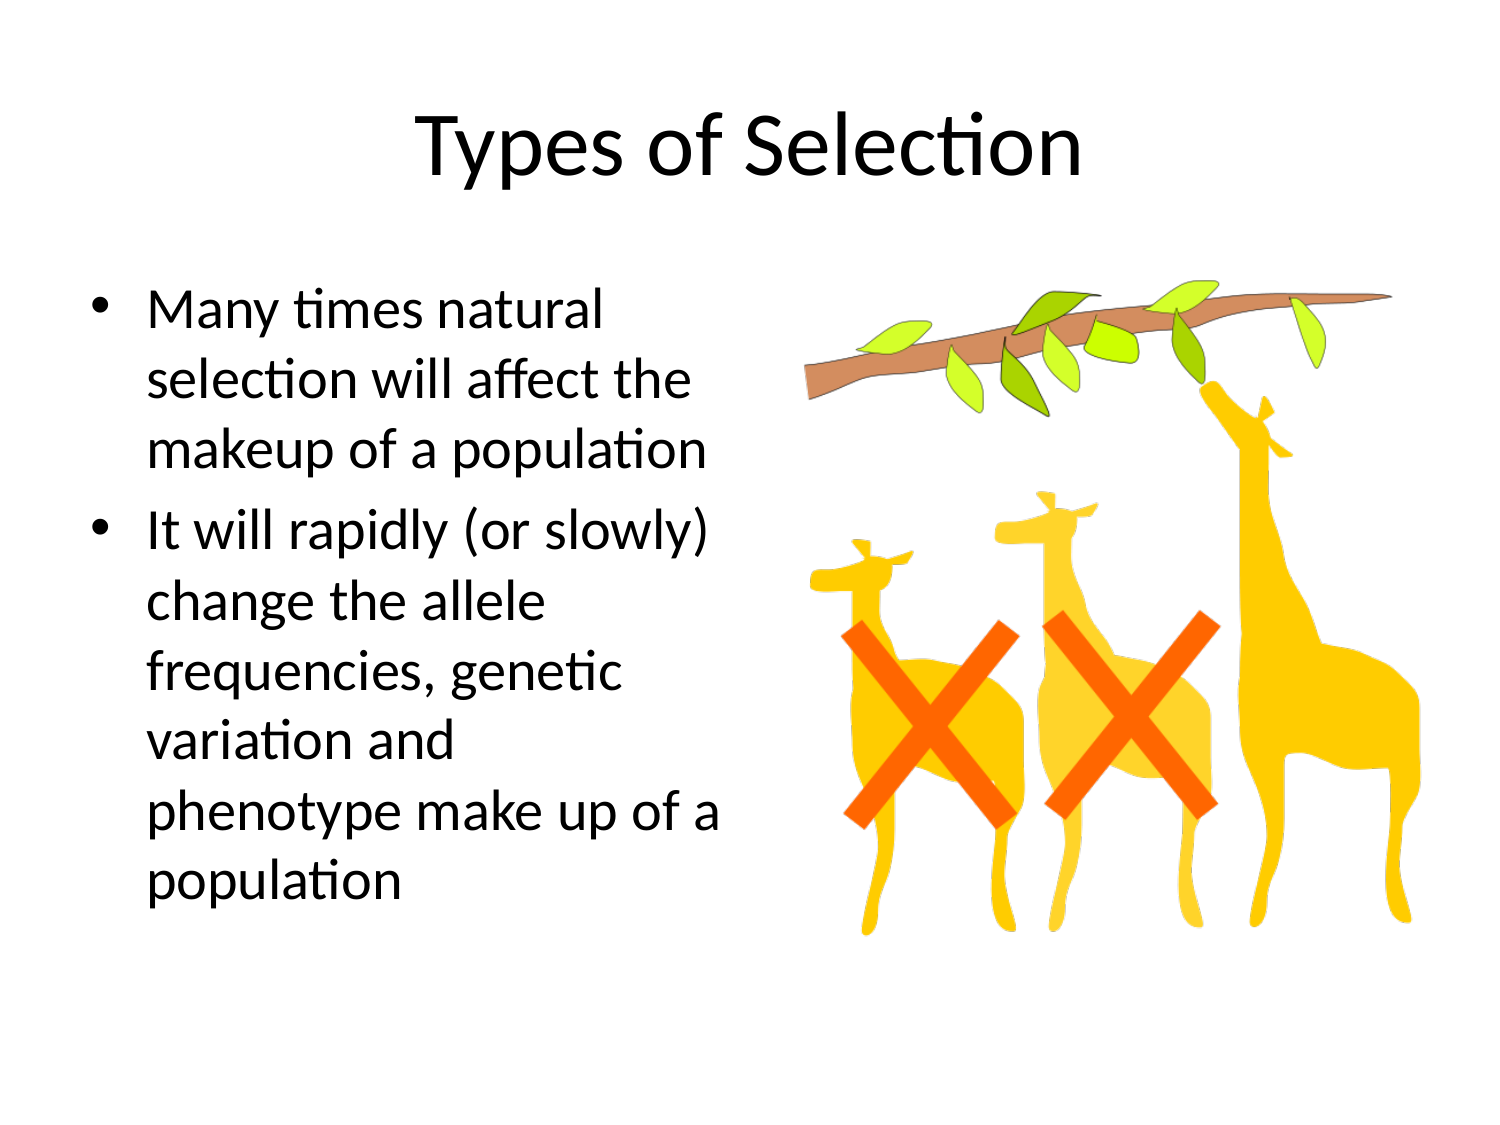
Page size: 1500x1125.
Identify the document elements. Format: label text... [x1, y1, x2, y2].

title Types of Selection [75, 45, 1425, 233]
picture [785, 262, 1426, 951]
list Many times natural selection will affect the makeup of a population It will rapidly (or slowly) change the allele frequencies, genetic variation and phenotype make up of a population [75, 262, 738, 1005]
